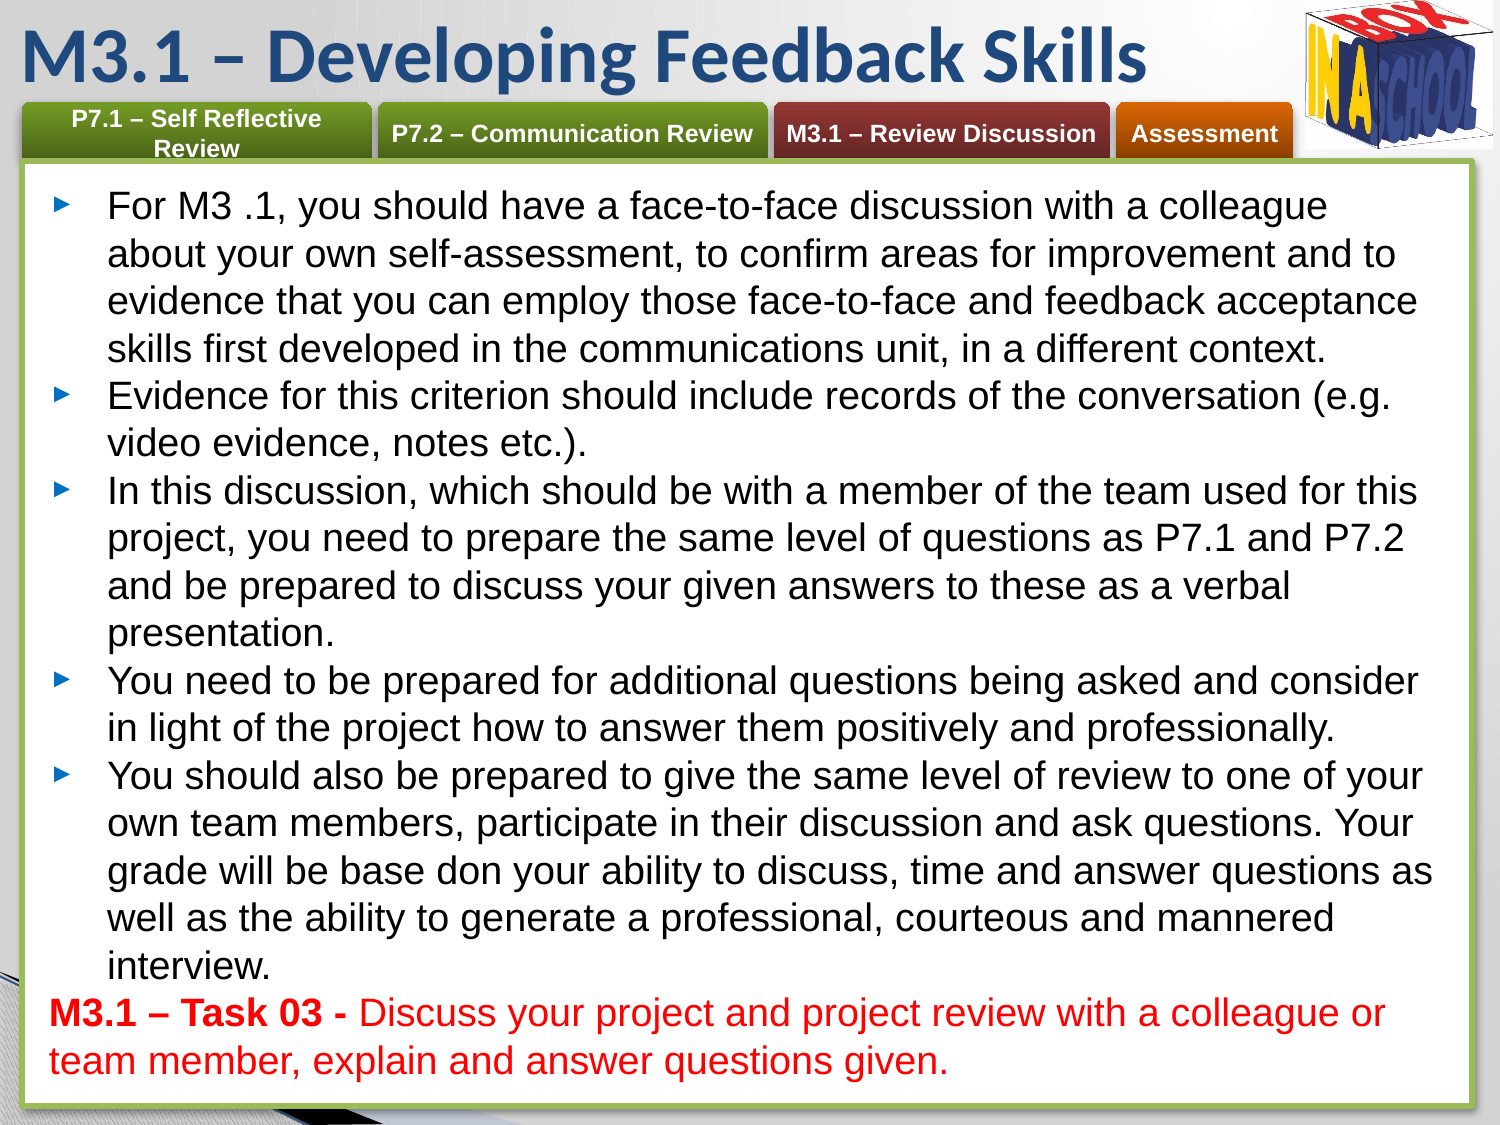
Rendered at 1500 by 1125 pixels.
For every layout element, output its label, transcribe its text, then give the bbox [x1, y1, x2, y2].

picture [281, 1114, 303, 1125]
picture [1305, 0, 1494, 149]
text_box For M3 .1, you should have a face-to-face discussion with a colleague about your own self-assessment, to confirm areas for improvement and to evidence that you can employ those face-to-face and feedback acceptance skills first developed in the communications unit, in a different context. Evidence for this criterion should include records of the conversation (e.g. video evidence, notes etc.). In this discussion, which should be with a member of the team used for this project, you need to prepare the same level of questions as P7.1 and P7.2 and be prepared to discuss your given answers to these as a verbal presentation. You need to be prepared for additional questions being asked and consider in light of the project how to answer them positively and professionally. You should also be prepared to give the same level of review to one of your own team members, participate in their discussion and ask questions. Your grade will be base don your ability to discuss, time and answer questions as well as the ability to generate a professional, courteous and mannered interview. M3.1 – Task 03 - Discuss your project and project review with a colleague or team member, explain and answer questions given. [34, 172, 1454, 1090]
title M3.1 – Developing Feedback Skills [5, 0, 1270, 102]
